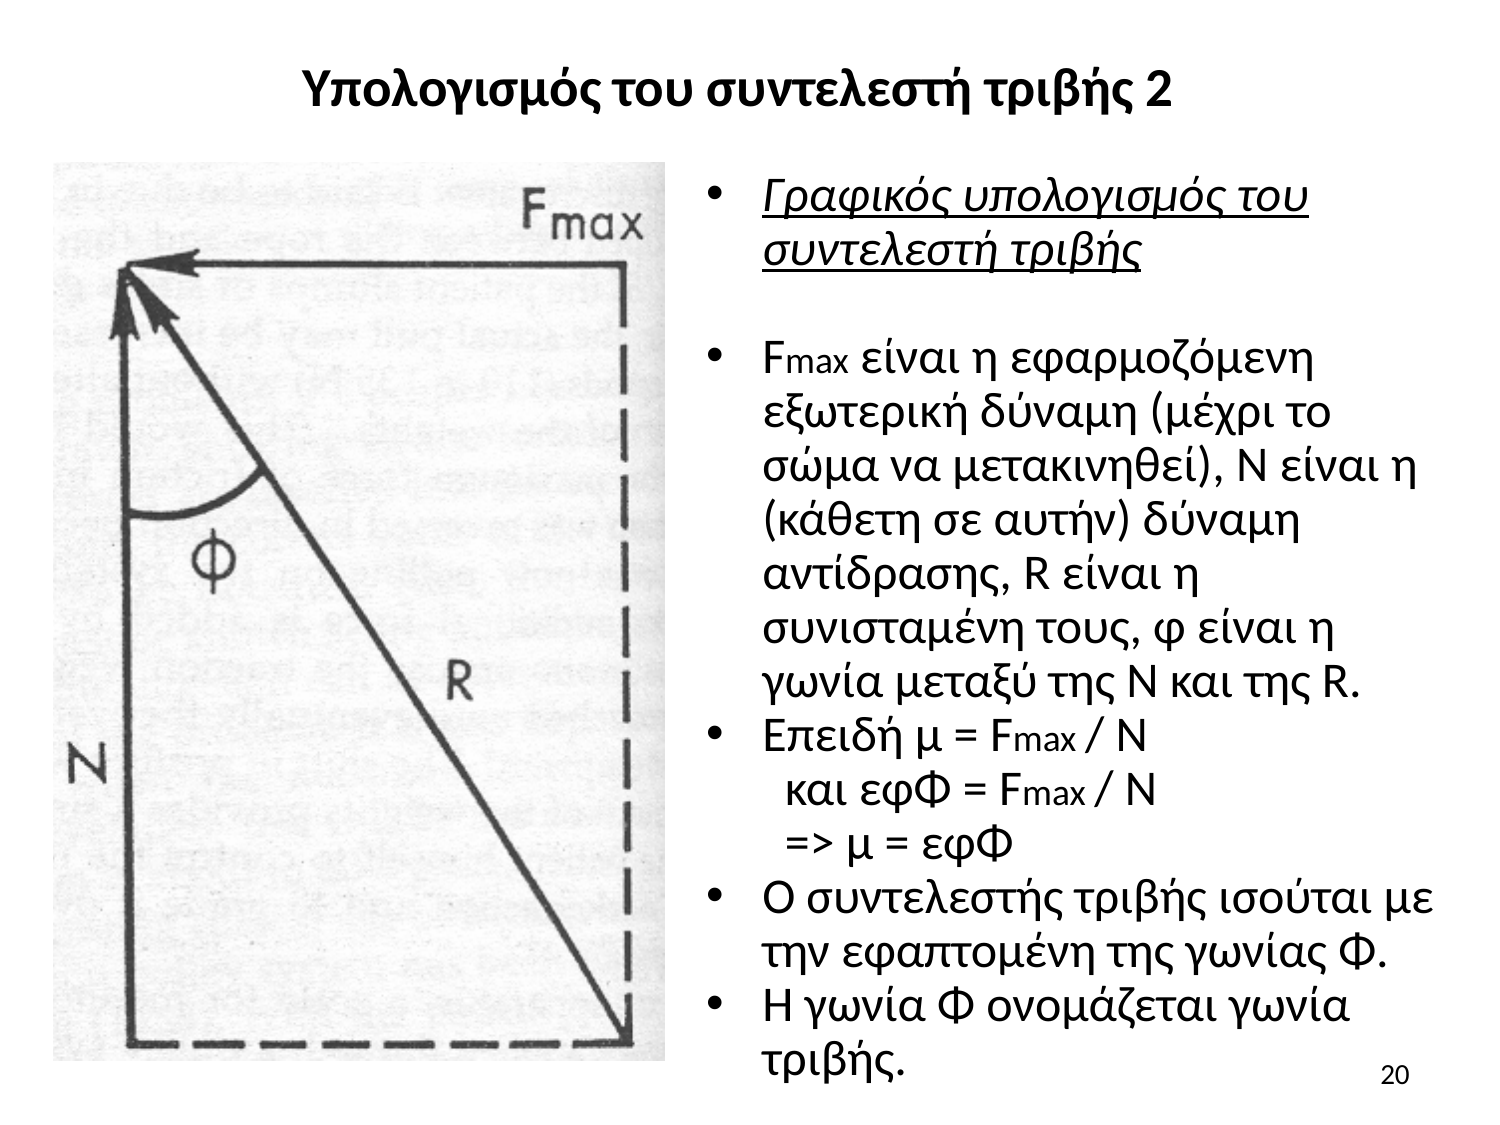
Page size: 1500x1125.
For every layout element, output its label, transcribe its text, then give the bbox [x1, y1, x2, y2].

picture [52, 162, 665, 1061]
slide_number 20 [1074, 1042, 1425, 1103]
list Γραφικός υπολογισμός του συντελεστή τριβής Fmax είναι η εφαρμοζόμενη εξωτερική δύναμη (μέχρι το σώμα να μετακινηθεί), Ν είναι η (κάθετη σε αυτήν) δύναμη αντίδρασης, R είναι η συνισταμένη τους, φ είναι η γωνία μεταξύ της Ν και της R. Επειδή μ = Fmax / Ν και εφΦ = Fmax / Ν => μ = εφΦ Ο συντελεστής τριβής ισούται με την εφαπτομένη της γωνίας Φ. Η γωνία Φ ονομάζεται γωνία τριβής. [690, 160, 1459, 1050]
title Υπολογισμός του συντελεστή τριβής 2 [54, 42, 1424, 126]
